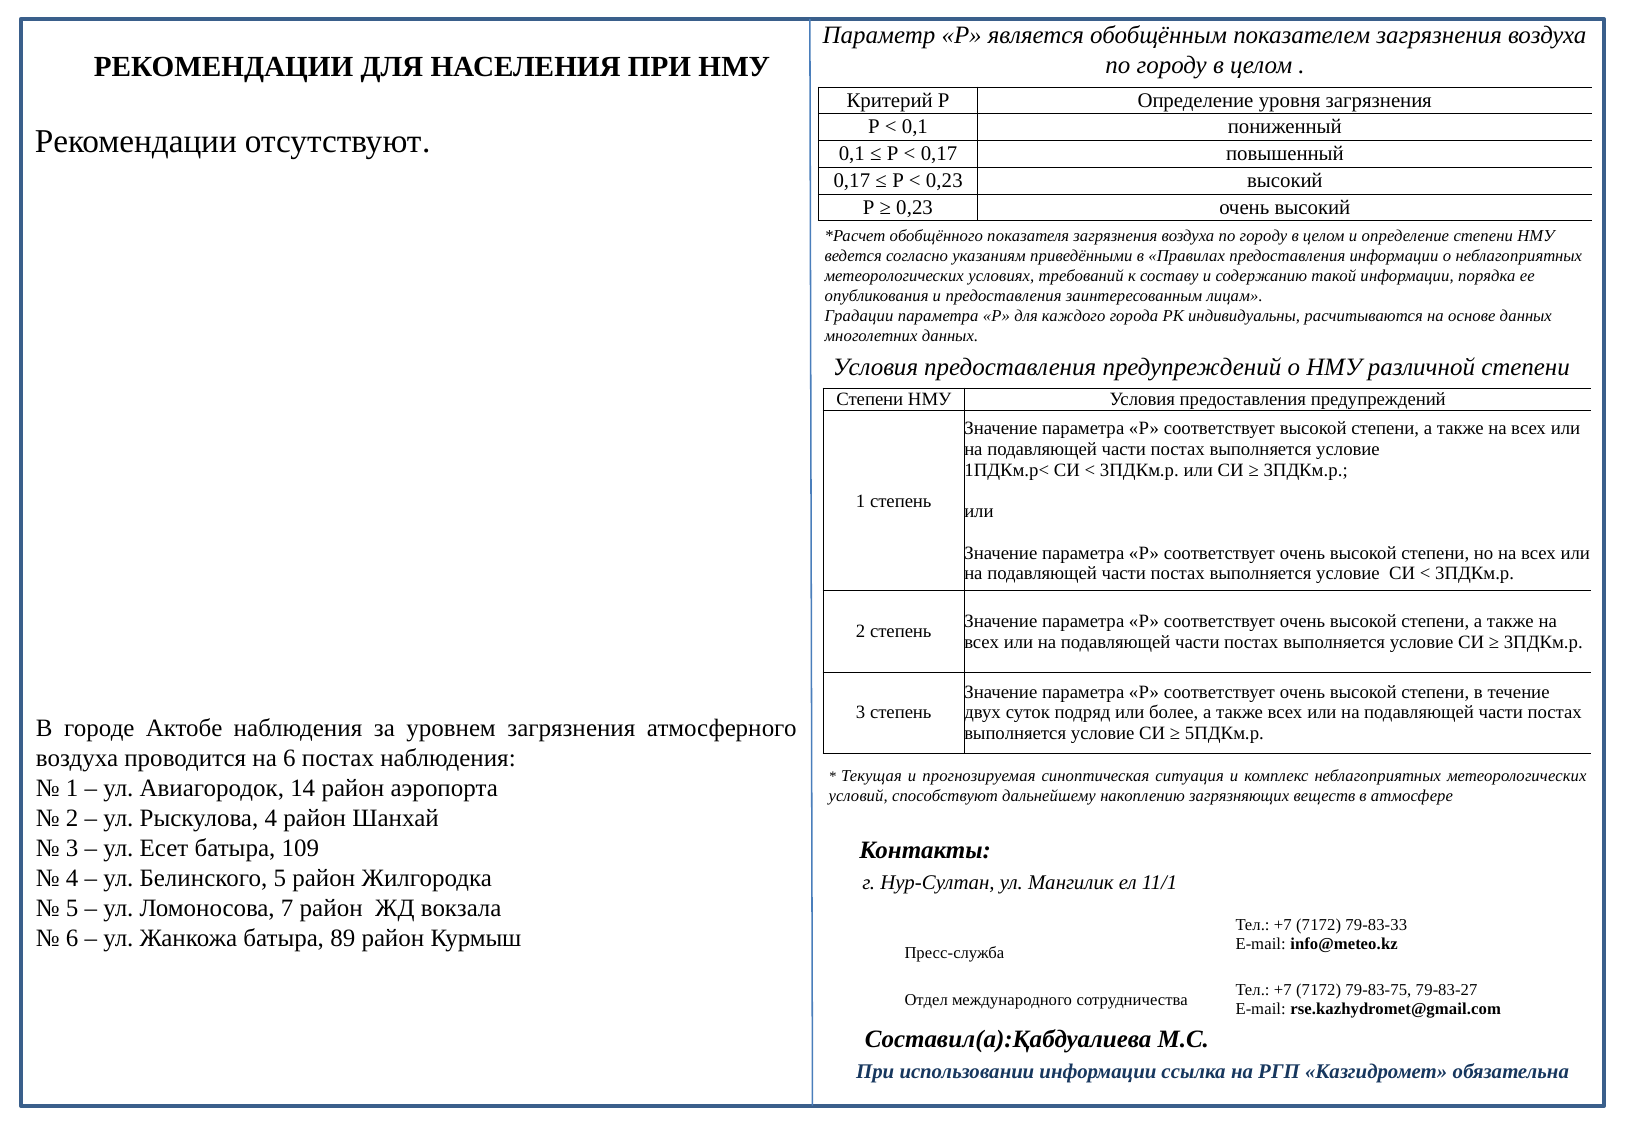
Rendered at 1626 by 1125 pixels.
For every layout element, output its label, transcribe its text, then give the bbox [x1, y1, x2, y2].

table_header Тел.: +7 (7172) 79-83-33 E-mail: info@meteo.kz [1221, 930, 1552, 972]
table_header Степени НМУ [824, 389, 964, 410]
table_cell Значение параметра «Р» соответствует очень высокой степени, в течение двух суток подряд или более, а также всех или на подавляющей части постах выполняется условие СИ ≥ 5ПДКм.р. [965, 673, 1591, 753]
table_cell 1 степень [824, 411, 964, 590]
text_box Рекомендации отсутствуют. [20, 111, 804, 197]
table_cell Р ≥ 0,23 [819, 195, 977, 220]
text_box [843, 826, 1549, 927]
text_box [817, 17, 1606, 1108]
table_cell Р < 0,1 [819, 114, 977, 140]
text_box В городе Актобе наблюдения за уровнем загрязнения атмосферного воздуха проводится на 6 постах наблюдения: № 1 – ул. Авиагородок, 14 район аэропорта № 2 – ул. Рыскулова, 4 район Шанхай № 3 – ул. Есет батыра, 109 № 4 – ул. Белинского, 5 район Жилгородка № 5 – ул. Ломоносова, 7 район ЖД вокзала № 6 – ул. Жанкожа батыра, 89 район Курмыш [21, 704, 804, 959]
table_cell 2 степень [824, 591, 964, 672]
text_box Параметр «Р» является обобщённым показателем загрязнения воздуха по городу в целом . [807, 10, 1603, 86]
table_cell высокий [978, 168, 1592, 194]
table_cell Тел.: +7 (7172) 79-83-75, 79-83-27 E-mail: rse.kazhydromet@gmail.com [1221, 972, 1552, 1027]
table_cell Значение параметра «Р» соответствует очень высокой степени, а также на всех или на подавляющей части постах выполняется условие СИ ≥ 3ПДКм.р. [965, 591, 1591, 672]
text_box * Текущая и прогнозируемая синоптическая ситуация и комплекс неблагоприятных метеорологических условий, способствуют дальнейшему накоплению загрязняющих веществ в атмосфере [817, 757, 1603, 813]
table_cell 0,17 ≤ Р < 0,23 [819, 168, 977, 194]
text_box *Расчет обобщённого показателя загрязнения воздуха по городу в целом и определение степени НМУ ведется согласно указаниям приведёнными в «Правилах предоставления информации о неблагоприятных метеорологических условиях, требований к составу и содержанию такой информации, порядка ее опубликования и предоставления заинтересованным лицам». Градации параметра «Р» для каждого города РК индивидуальны, расчитываются на основе данных многолетних данных. [817, 217, 1603, 352]
table_header Критерий Р [819, 88, 977, 113]
table_cell Отдел международного сотрудничества [890, 972, 1221, 1027]
table_header Пресс-служба [890, 935, 1221, 972]
text_box При использовании информации ссылка на РГП «Казгидромет» обязательна [823, 1050, 1608, 1090]
table_cell очень высокий [978, 195, 1592, 220]
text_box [809, 18, 813, 1106]
text_box Составил(а):Қабдуалиева М.С. [837, 1010, 1579, 1061]
table_cell Значение параметра «Р» соответствует высокой степени, а также на всех или на подавляющей части постах выполняется условие 1ПДКм.р< СИ < 3ПДКм.р. или СИ ≥ 3ПДКм.р.; или Значение параметра «Р» соответствует очень высокой степени, но на всех или на подавляющей части постах выполняется условие СИ < 3ПДКм.р. [965, 411, 1591, 590]
table_cell 3 степень [824, 673, 964, 753]
table_header Определение уровня загрязнения [978, 88, 1592, 113]
table_cell повышенный [978, 141, 1592, 167]
text_box Условия предоставления предупреждений о НМУ различной степени [818, 342, 1599, 388]
table_cell 0,1 ≤ Р < 0,17 [819, 141, 977, 167]
text_box [19, 17, 807, 1108]
table_header Условия предоставления предупреждений [965, 389, 1591, 410]
table_cell пониженный [978, 114, 1592, 140]
text_box РЕКОМЕНДАЦИИ ДЛЯ НАСЕЛЕНИЯ ПРИ НМУ [52, 40, 804, 91]
